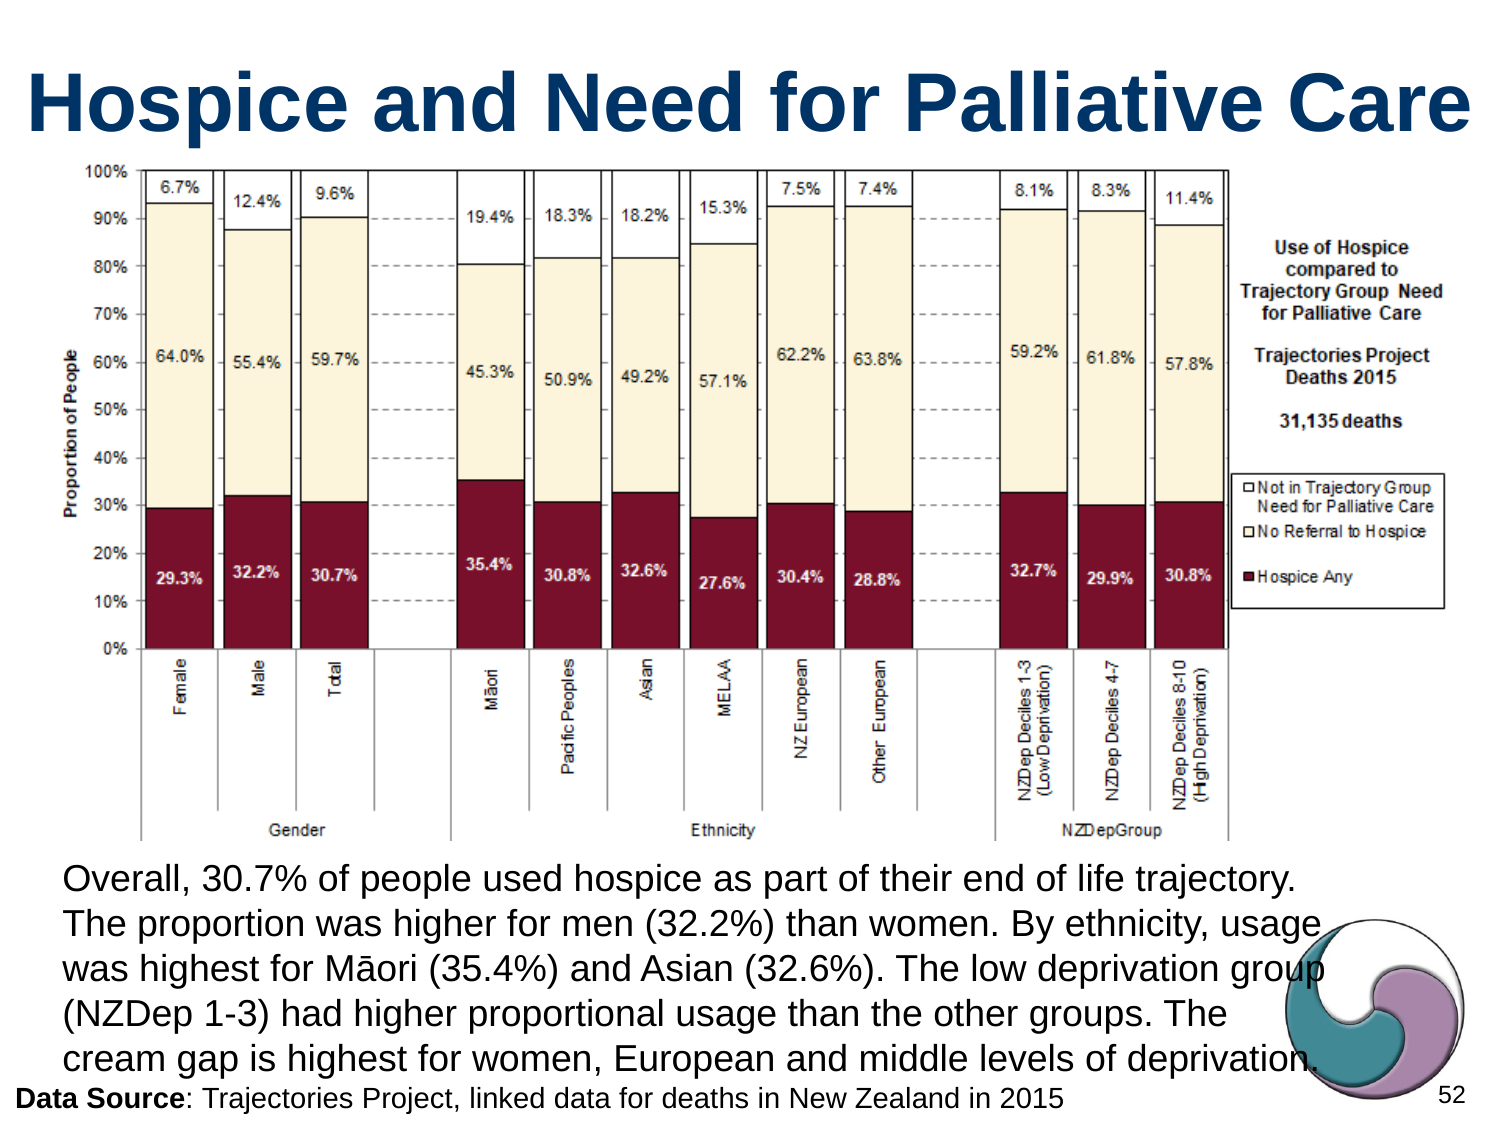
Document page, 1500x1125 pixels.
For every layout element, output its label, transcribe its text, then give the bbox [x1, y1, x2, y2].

title Hospice and Need for Palliative Care [0, 12, 1500, 200]
picture [1281, 916, 1468, 1101]
list Data Source: Trajectories Project, linked data for deaths in New Zealand in 2015 [0, 1071, 1188, 1123]
list Overall, 30.7% of people used hospice as part of their end of life trajectory. The proportion was higher for men (32.2%) than women. By ethnicity, usage was highest for Māori (35.4%) and Asian (32.6%). The low deprivation group (NZDep 1-3) had higher proportional usage than the other groups. The cream gap is highest for women, European and middle levels of deprivation. [47, 846, 1353, 897]
picture [50, 136, 1450, 841]
